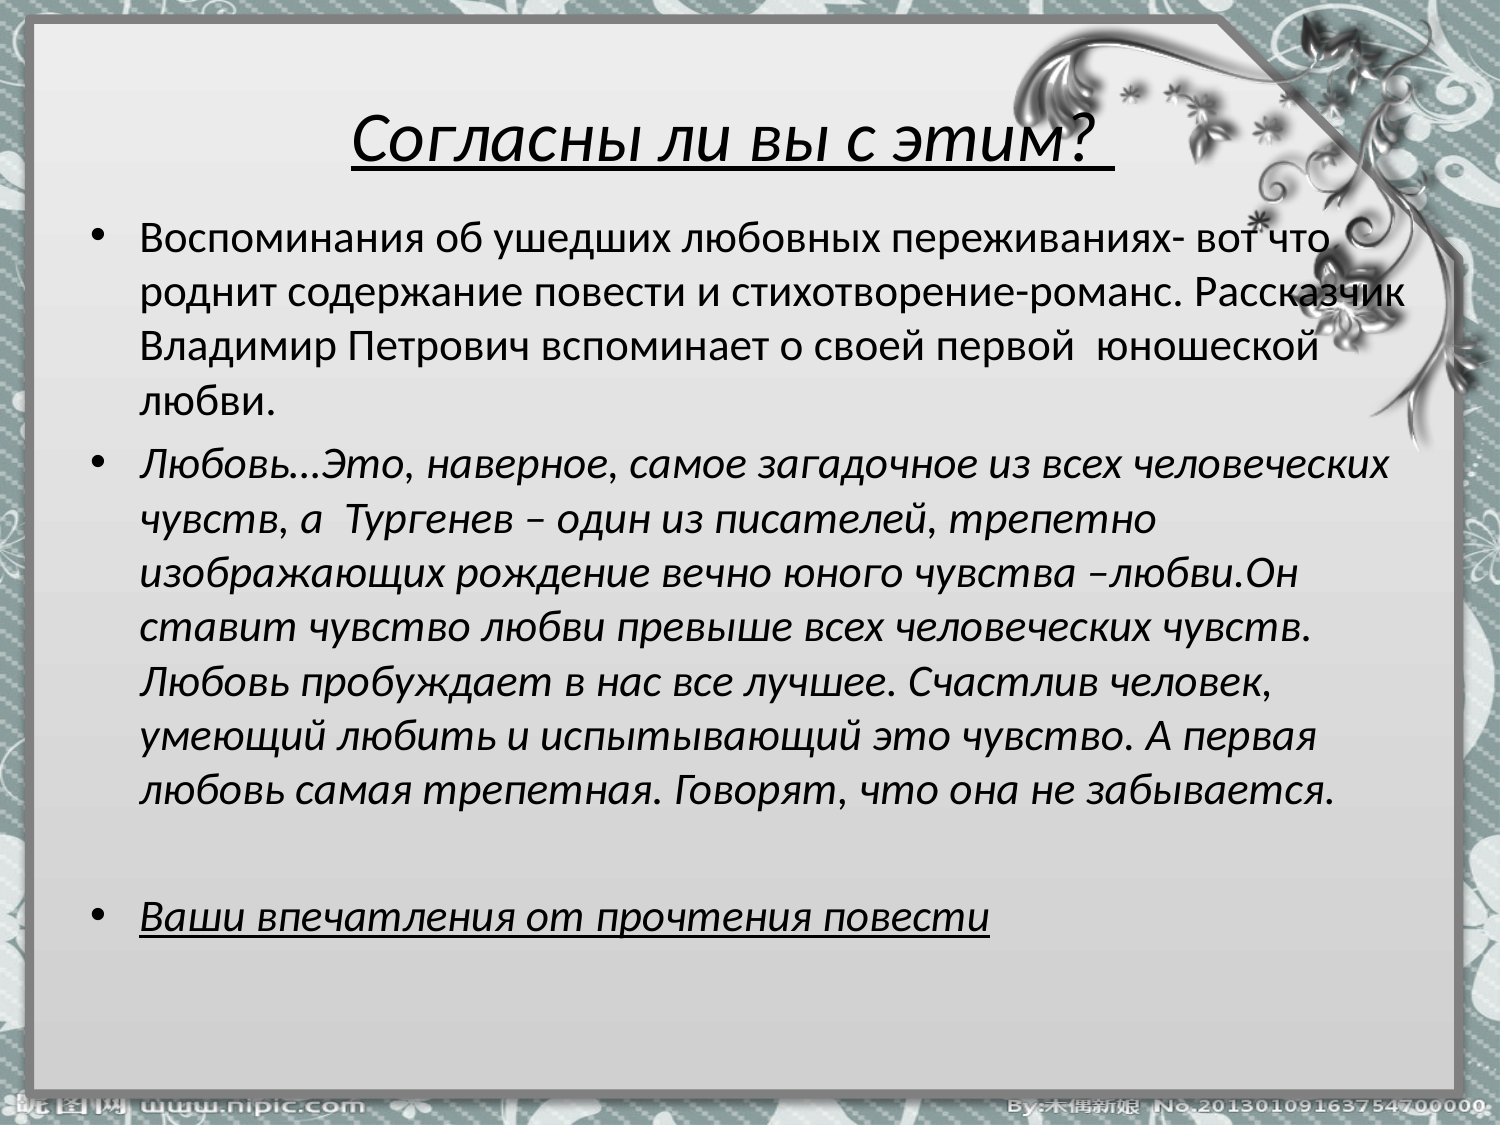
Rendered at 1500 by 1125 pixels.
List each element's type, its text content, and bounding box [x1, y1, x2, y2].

list Воспоминания об ушедших любовных переживаниях- вот что роднит содержание повести и стихотворение-романс. Рассказчик Владимир Петрович вспоминает о своей первой юношеской любви. Любовь…Это, наверное, самое загадочное из всех человеческих чувств, а Тургенев – один из писателей, трепетно изображающих рождение вечно юного чувства –любви.Он ставит чувство любви превыше всех человеческих чувств. Любовь пробуждает в нас все лучшее. Счастлив человек, умеющий любить и испытывающий это чувство. А первая любовь самая трепетная. Говорят, что она не забывается. Ваши впечатления от прочтения повести [75, 199, 1425, 1005]
picture [0, 0, 1500, 1125]
title Согласны ли вы с этим? [58, 82, 1409, 270]
